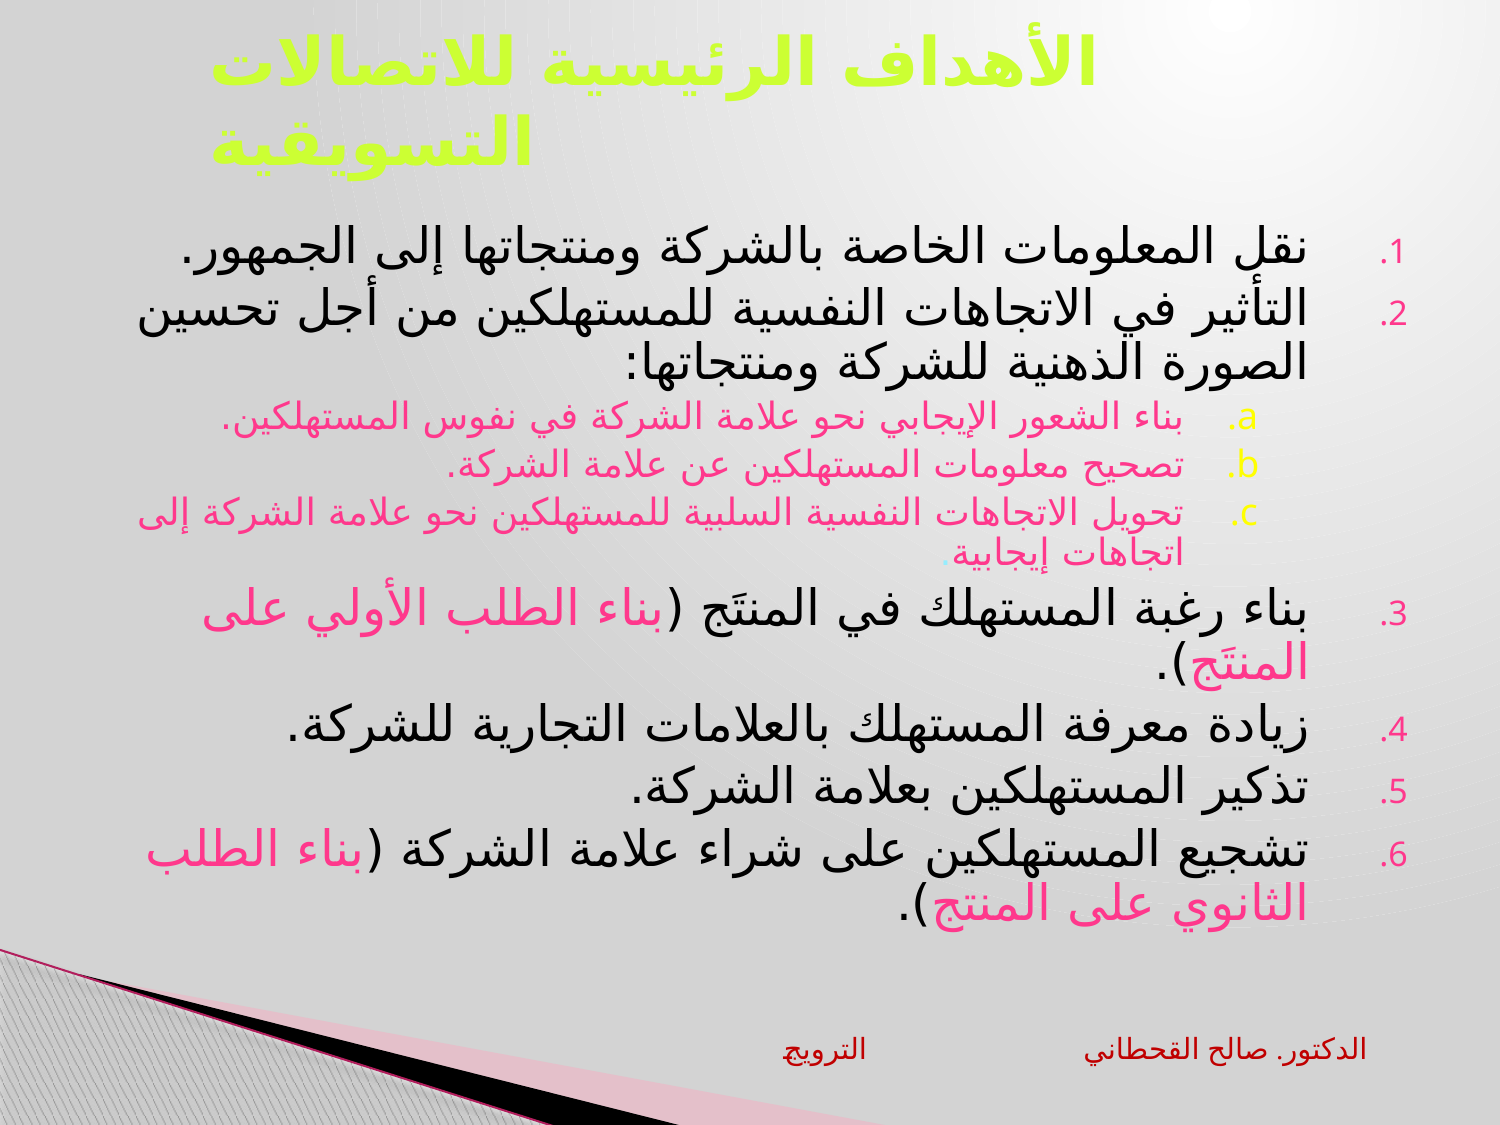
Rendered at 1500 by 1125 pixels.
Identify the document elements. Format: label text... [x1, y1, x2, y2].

footer الترويج الدكتور. صالح القحطاني [585, 1041, 1383, 1102]
list نقل المعلومات الخاصة بالشركة ومنتجاتها إلى الجمهور. التأثير في الاتجاهات النفسية للمستهلكين من أجل تحسين الصورة الذهنية للشركة ومنتجاتها: بناء الشعور الإيجابي نحو علامة الشركة في نفوس المستهلكين. تصحيح معلومات المستهلكين عن علامة الشركة. تحويل الاتجاهات النفسية السلبية للمستهلكين نحو علامة الشركة إلى اتجاهات إيجابية. بناء رغبة المستهلك في المنتَج (بناء الطلب الأولي على المنتَج). زيادة معرفة المستهلك بالعلامات التجارية للشركة. تذكير المستهلكين بعلامة الشركة. تشجيع المستهلكين على شراء علامة الشركة (بناء الطلب الثانوي على المنتج). [75, 212, 1425, 1013]
title الأهداف الرئيسية للاتصالات التسويقية [194, 42, 1458, 156]
